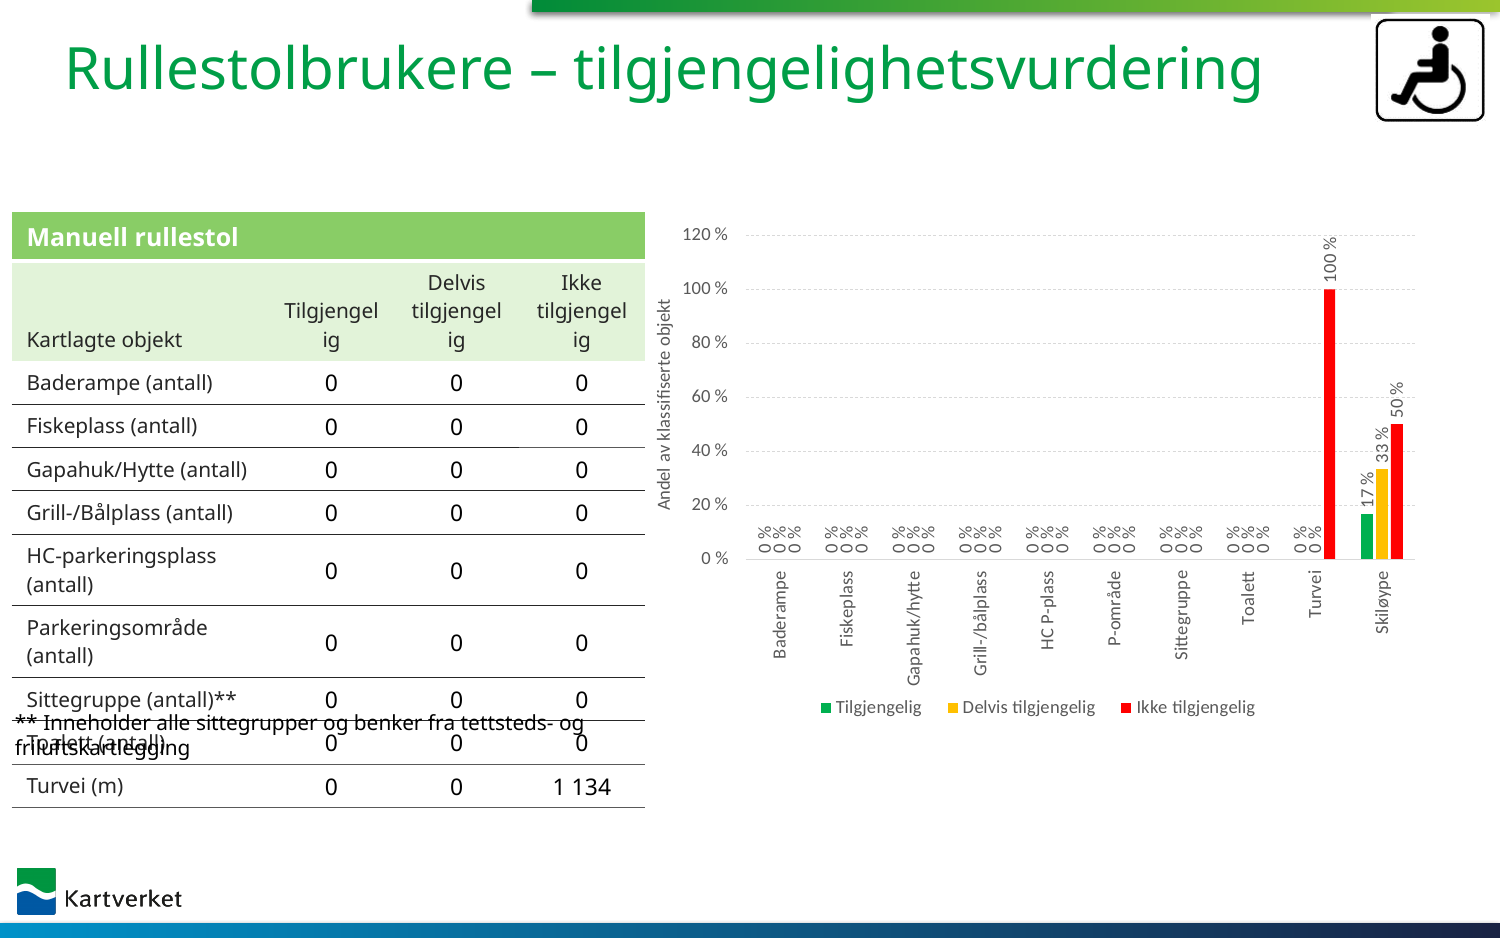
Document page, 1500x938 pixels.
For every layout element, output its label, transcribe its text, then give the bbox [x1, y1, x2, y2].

table_cell 0 [269, 606, 394, 677]
table_cell 0 [269, 535, 394, 605]
table_cell 0 [519, 606, 638, 677]
table_cell Kartlagte objekt [12, 263, 269, 361]
table_cell 0 [394, 678, 519, 702]
table_cell 1 134 [519, 768, 645, 807]
table_cell Gapahuk/Hytte (antall) [12, 448, 269, 490]
table_cell 0 [394, 535, 519, 605]
table_cell 0 [269, 768, 394, 807]
picture [643, 218, 1426, 728]
table_cell 0 [519, 678, 638, 702]
table_cell 0 [394, 491, 519, 534]
text_box Rullestolbrukere – tilgjengelighetsvurdering [49, 12, 1372, 109]
table_cell 0 [269, 448, 394, 490]
table_cell 0 [519, 491, 638, 534]
table_cell 0 [269, 405, 394, 447]
table_cell 0 [269, 491, 394, 534]
table_cell Baderampe (antall) [12, 361, 269, 404]
table_cell 0 [394, 405, 519, 447]
table_cell Parkeringsområde (antall) [12, 606, 269, 677]
table_cell Turvei (m) [12, 768, 269, 807]
table_cell Ikke tilgjengelig [519, 263, 638, 361]
table_cell 0 [394, 448, 519, 490]
table_cell 0 [394, 768, 519, 807]
table_cell Grill-/Bålplass (antall) [12, 491, 269, 534]
table_cell 0 [519, 405, 638, 447]
table_cell 0 [269, 361, 394, 404]
text_box ** Inneholder alle sittegrupper og benker fra tettsteds- og friluftskartlegging [0, 702, 745, 768]
table_cell 0 [394, 361, 519, 404]
table_cell Fiskeplass (antall) [12, 405, 269, 447]
table_cell Tilgjengelig [269, 263, 394, 361]
picture [1371, 13, 1491, 127]
table_cell 0 [519, 448, 638, 490]
table_cell 0 [519, 535, 638, 605]
table_cell Delvis tilgjengelig [394, 263, 519, 361]
table_cell 0 [394, 606, 519, 677]
table_header Manuell rullestol [12, 212, 645, 259]
table_cell 0 [269, 678, 394, 702]
table_cell Sittegruppe (antall)** [12, 678, 269, 702]
table_cell HC-parkeringsplass (antall) [12, 535, 269, 605]
table_cell 0 [519, 361, 638, 404]
